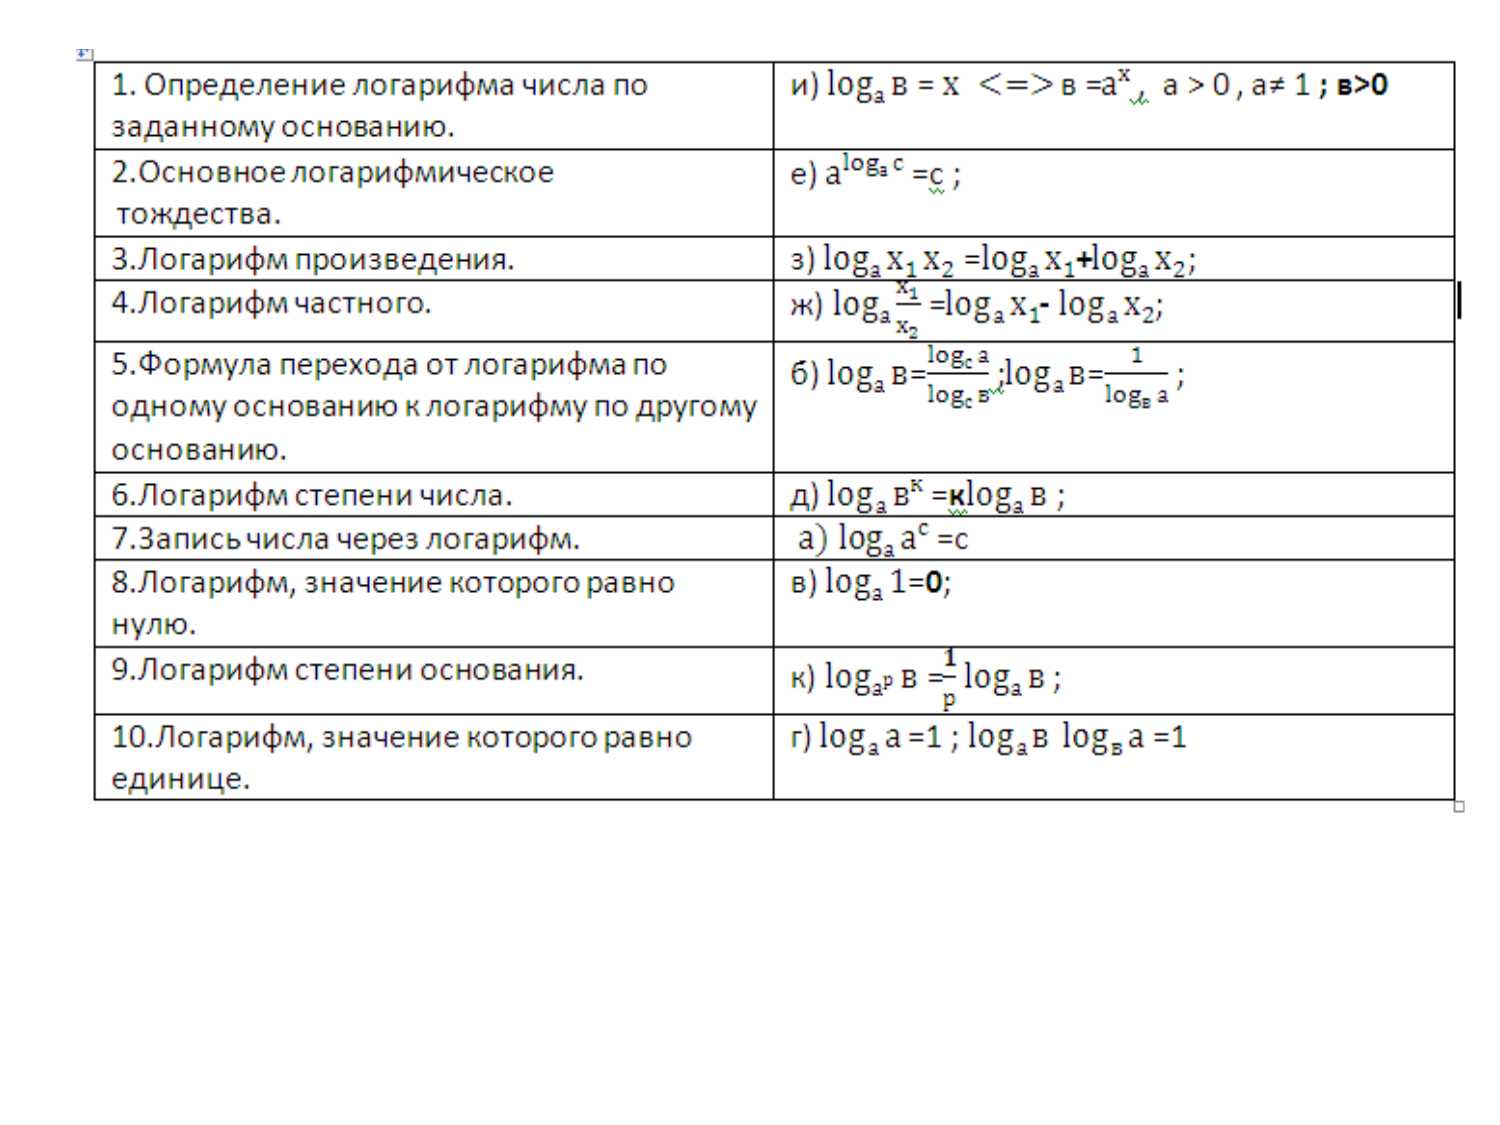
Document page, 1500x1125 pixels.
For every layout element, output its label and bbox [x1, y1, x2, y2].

text_box [76, 49, 1465, 1125]
